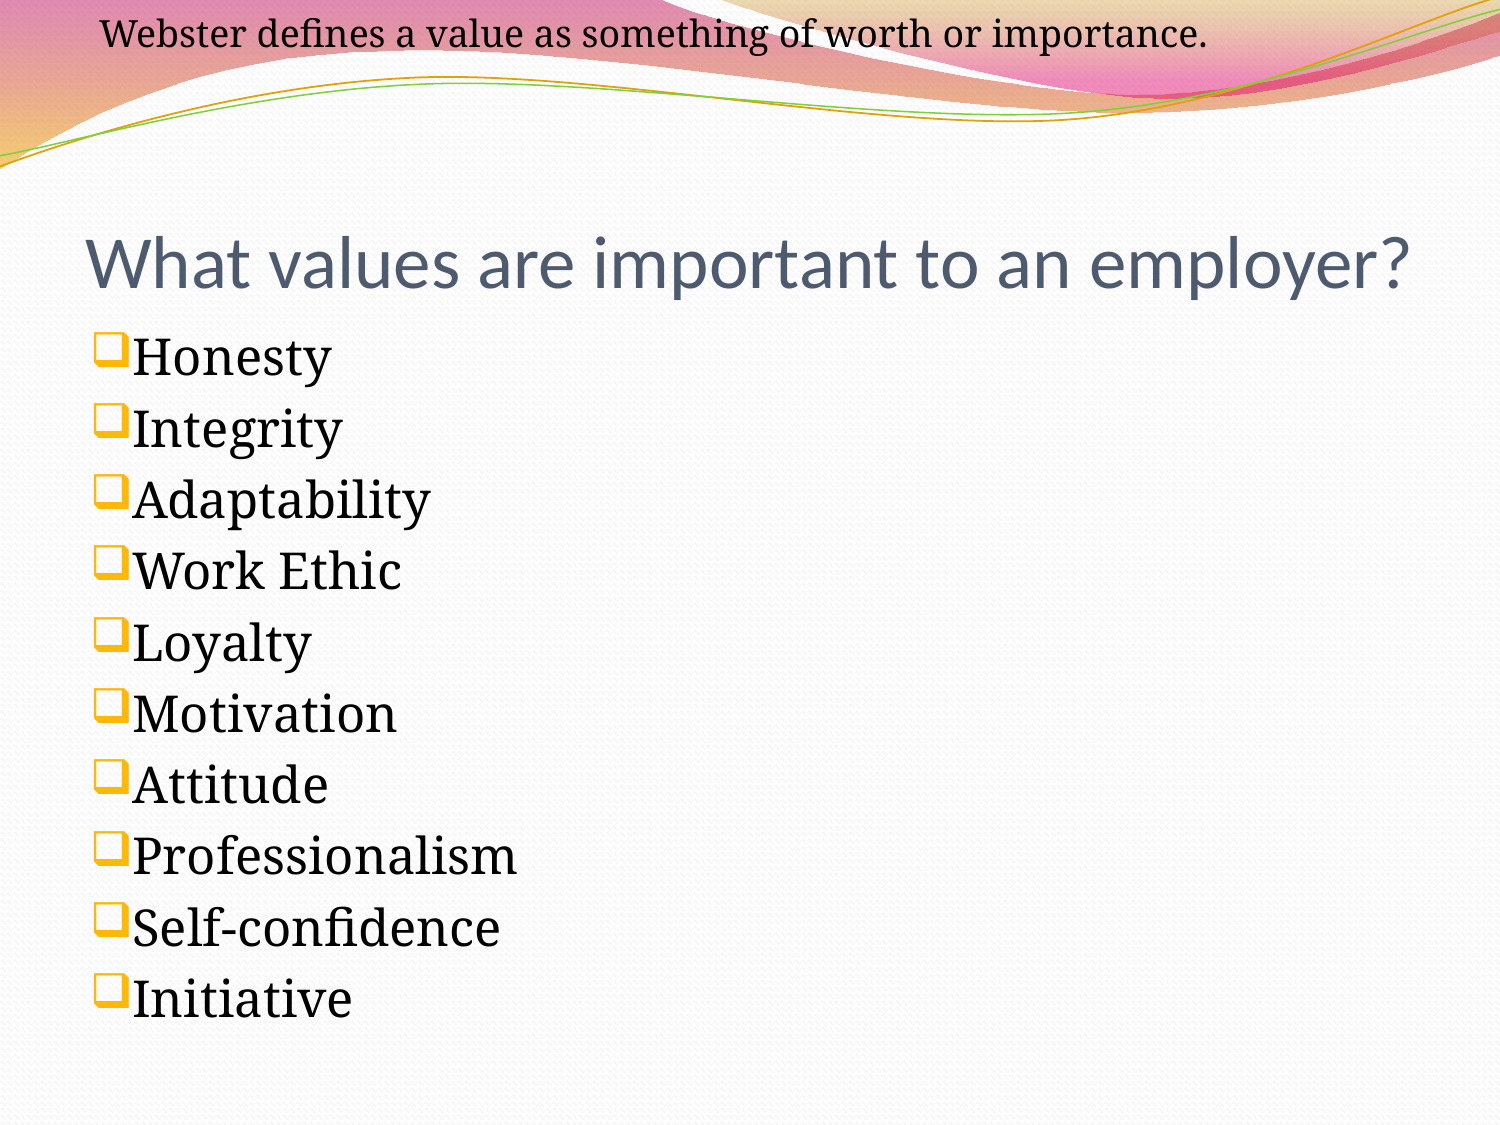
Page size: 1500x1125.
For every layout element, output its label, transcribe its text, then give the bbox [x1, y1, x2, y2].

list Honesty Integrity Adaptability Work Ethic Loyalty Motivation Attitude Professionalism Self-confidence Initiative [74, 317, 1426, 1038]
text_box Webster defines a value as something of worth or importance. [84, 3, 1347, 63]
title What values are important to an employer? [74, 115, 1426, 304]
